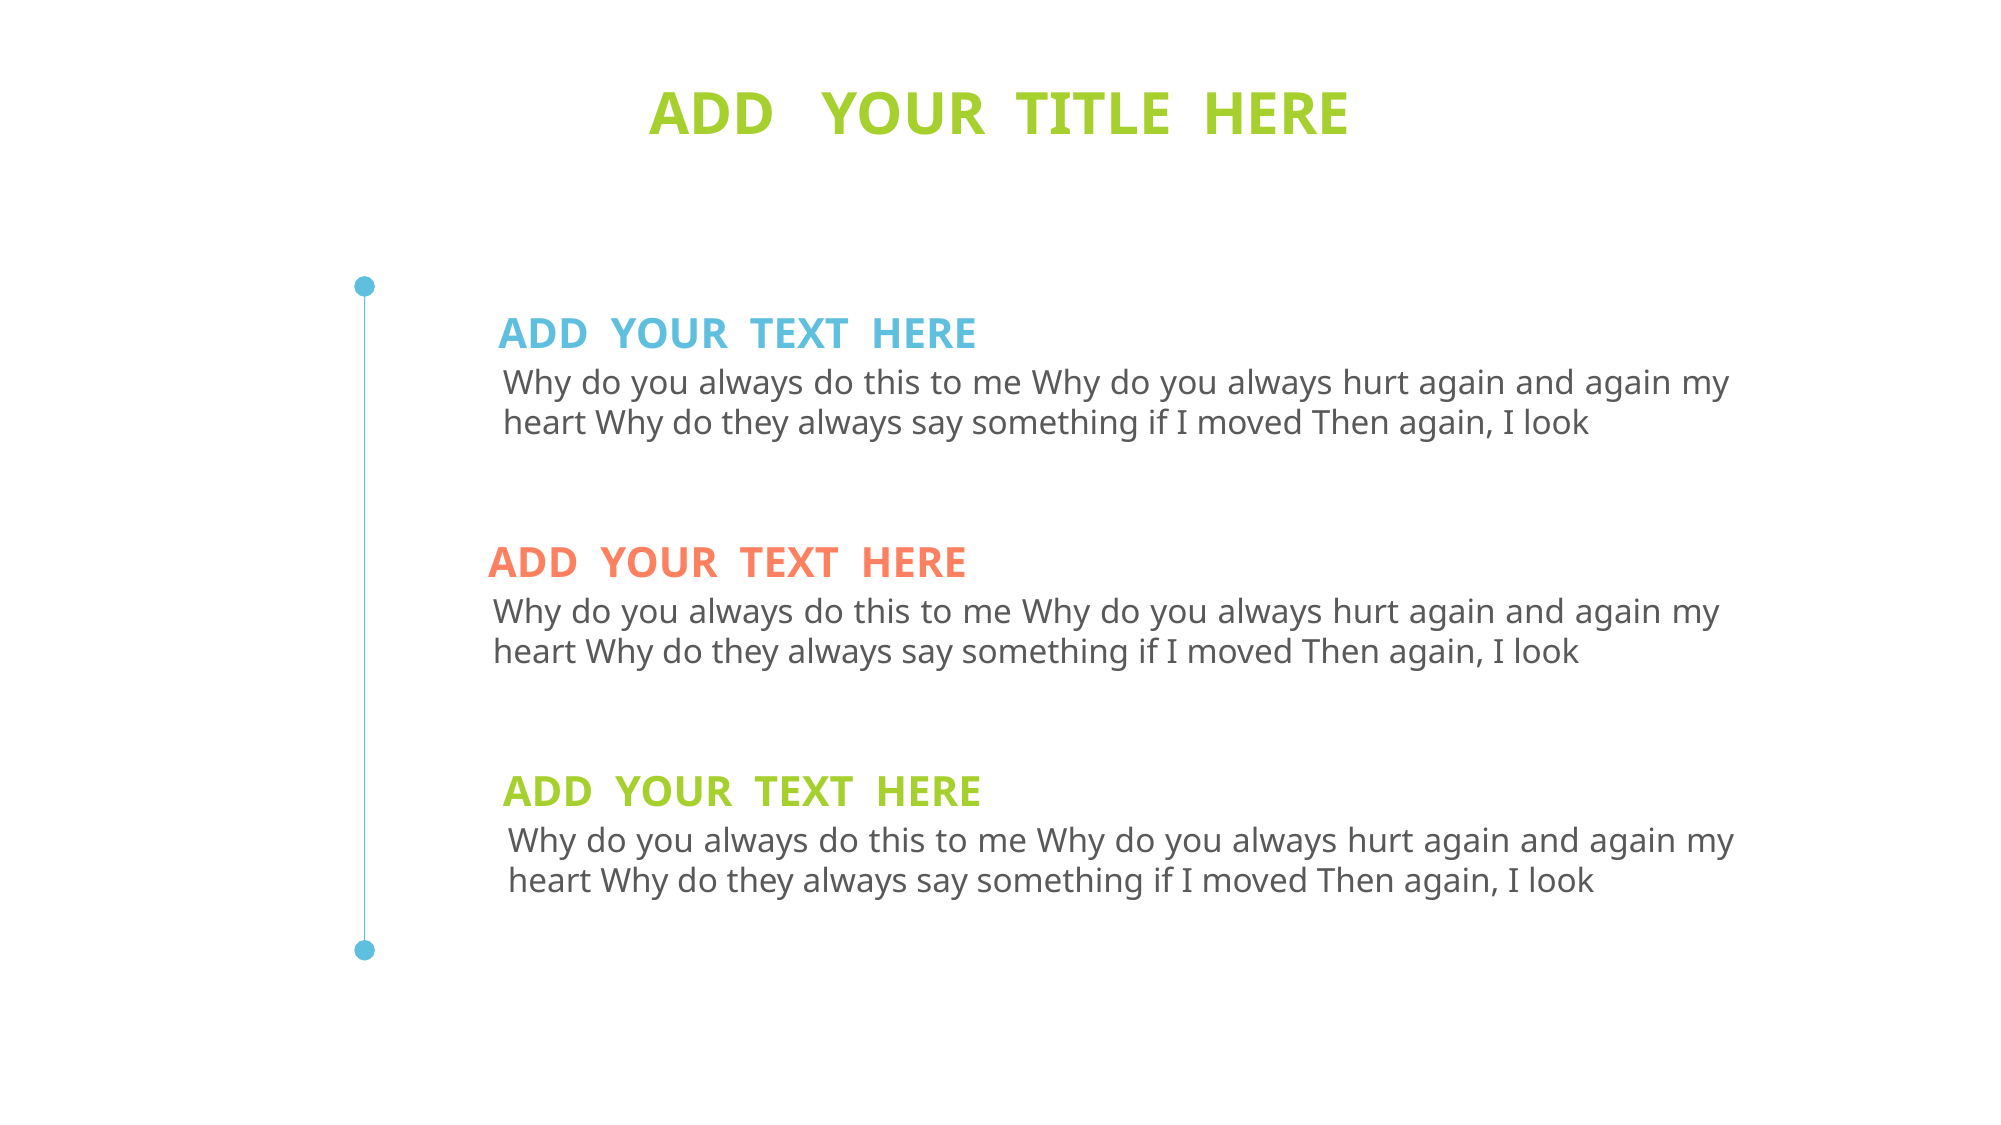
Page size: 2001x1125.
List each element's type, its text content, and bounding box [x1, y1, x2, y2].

text_box ADD YOUR TEXT HERE [483, 299, 1021, 364]
text_box ADD YOUR TITLE HERE [496, 68, 1504, 154]
text_box Why do you always do this to me Why do you always hurt again and again my heart Why do they always say something if I moved Then again, I look [478, 582, 1737, 678]
text_box ADD YOUR TEXT HERE [488, 757, 1021, 823]
text_box [354, 276, 375, 318]
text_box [286, 759, 443, 915]
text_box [286, 319, 443, 476]
text_box [354, 924, 375, 961]
text_box ADD YOUR TEXT HERE [473, 528, 1021, 594]
text_box Why do you always do this to me Why do you always hurt again and again my heart Why do they always say something if I moved Then again, I look [493, 811, 1752, 907]
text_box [286, 539, 443, 696]
text_box Why do you always do this to me Why do you always hurt again and again my heart Why do they always say something if I moved Then again, I look [488, 353, 1747, 449]
